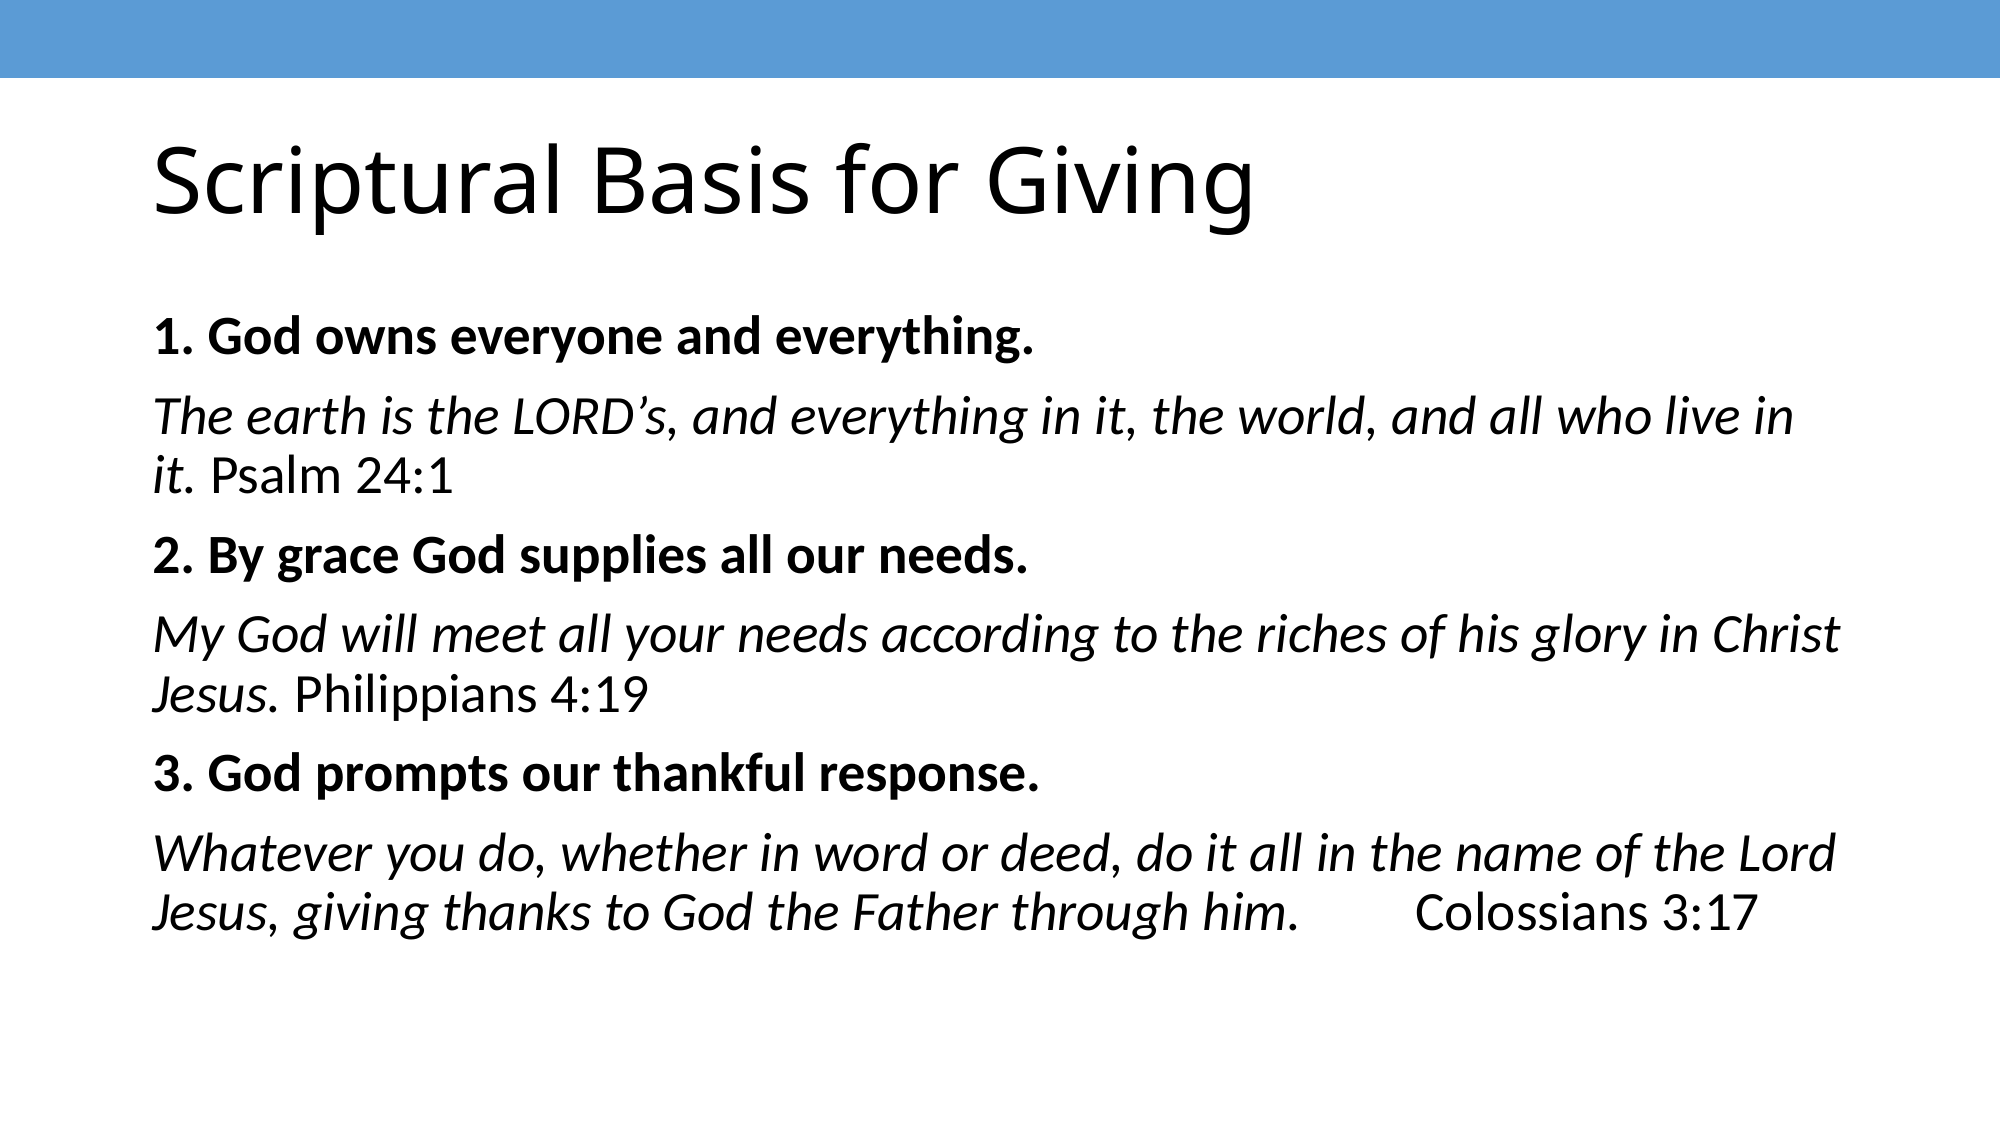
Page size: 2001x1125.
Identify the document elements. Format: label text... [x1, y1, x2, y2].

list 1. God owns everyone and everything. The earth is the LORD’s, and everything in it, the world, and all who live in it. Psalm 24:1 2. By grace God supplies all our needs. My God will meet all your needs according to the riches of his glory in Christ Jesus. Philippians 4:19 3. God prompts our thankful response. Whatever you do, whether in word or deed, do it all in the name of the Lord Jesus, giving thanks to God the Father through him. Colossians 3:17 [137, 299, 1863, 1014]
title Scriptural Basis for Giving [137, 75, 1863, 293]
